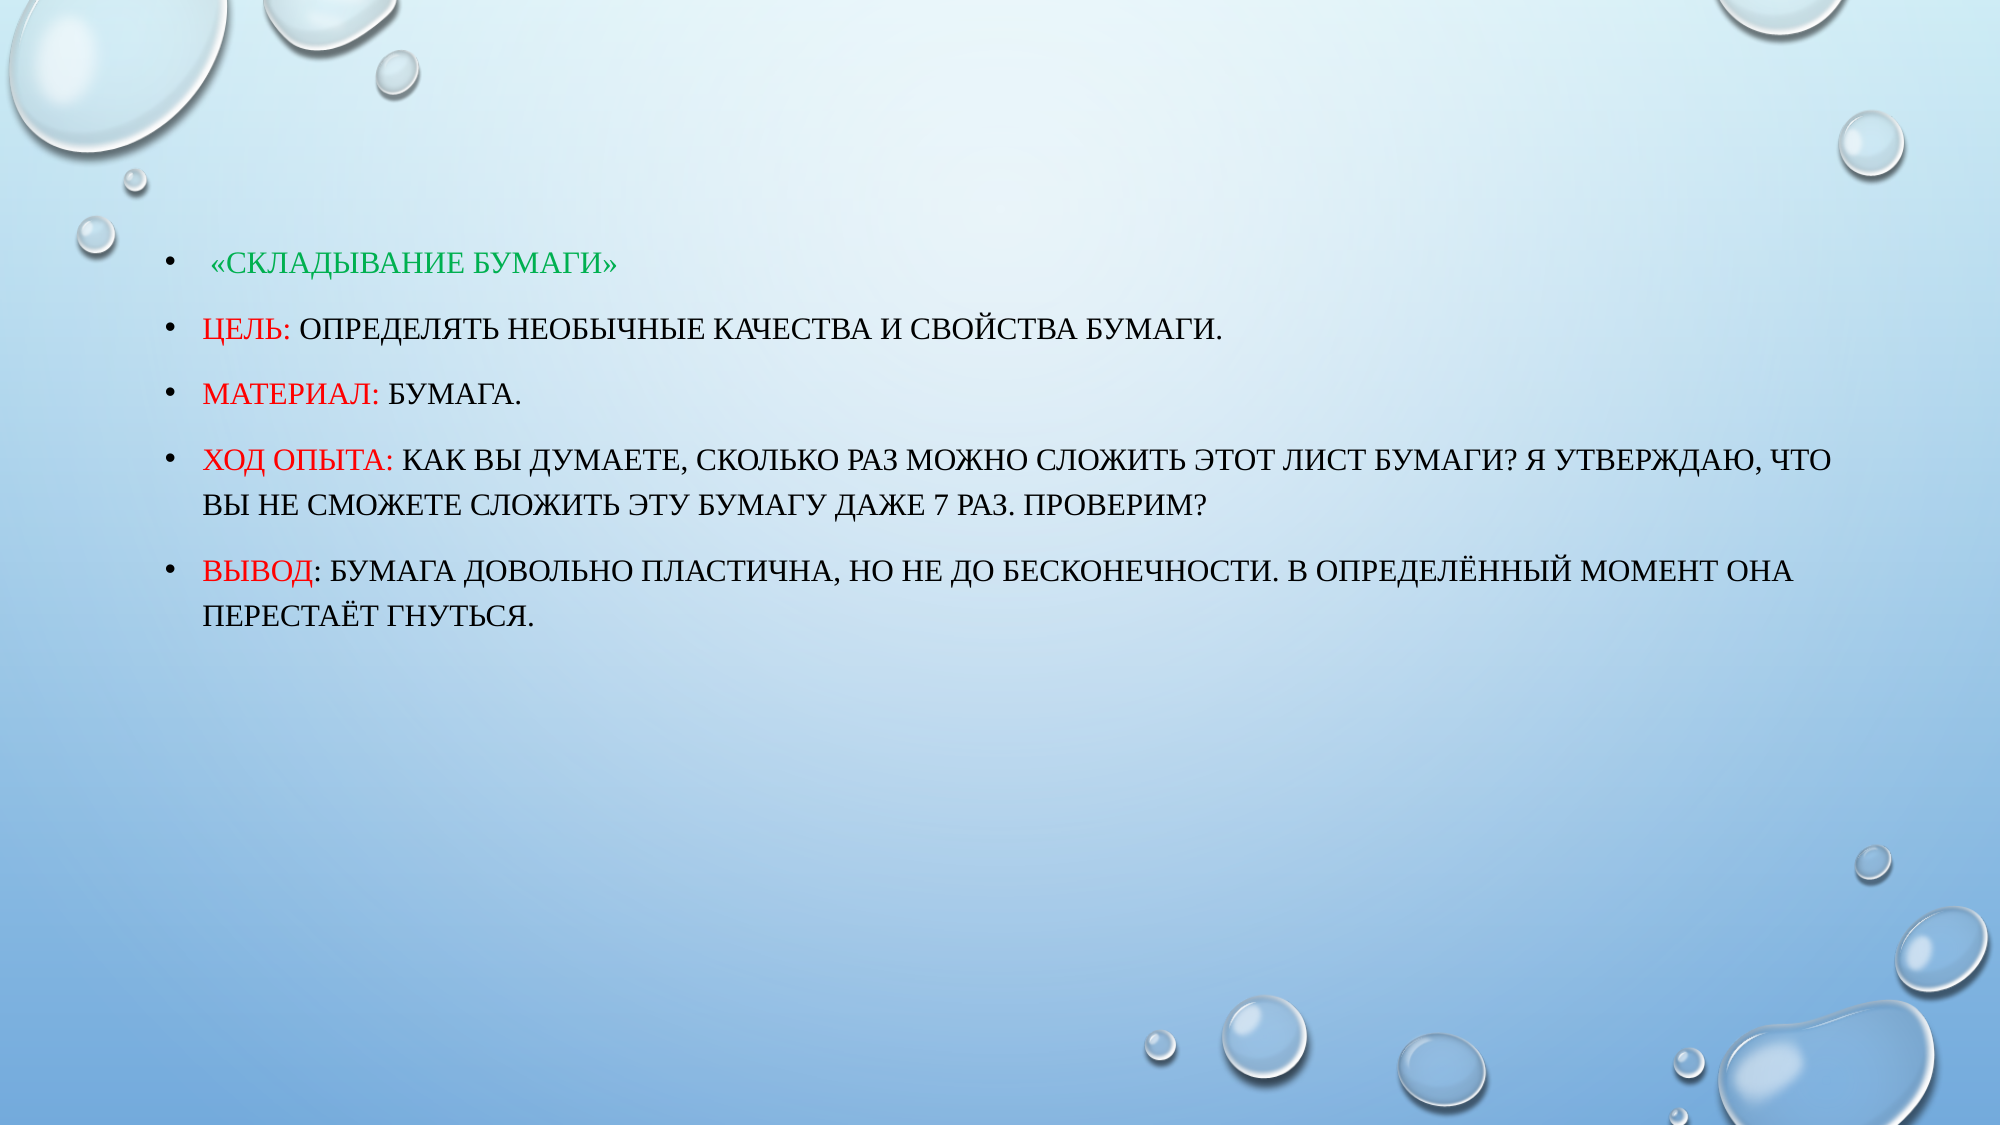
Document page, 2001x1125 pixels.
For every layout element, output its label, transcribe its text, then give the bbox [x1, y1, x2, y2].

list «Складывание бумаги» Цель: определять необычные качества и свойства бумаги. Материал: бумага. Ход опыта: Как вы думаете, сколько раз можно сложить этот лист бумаги? Я утверждаю, что вы не сможете сложить эту бумагу даже 7 раз. Проверим? вывод: бумага довольно пластична, но не до бесконечности. В определённый момент она перестаёт гнуться. [149, 227, 1850, 950]
picture [0, 0, 2000, 1125]
